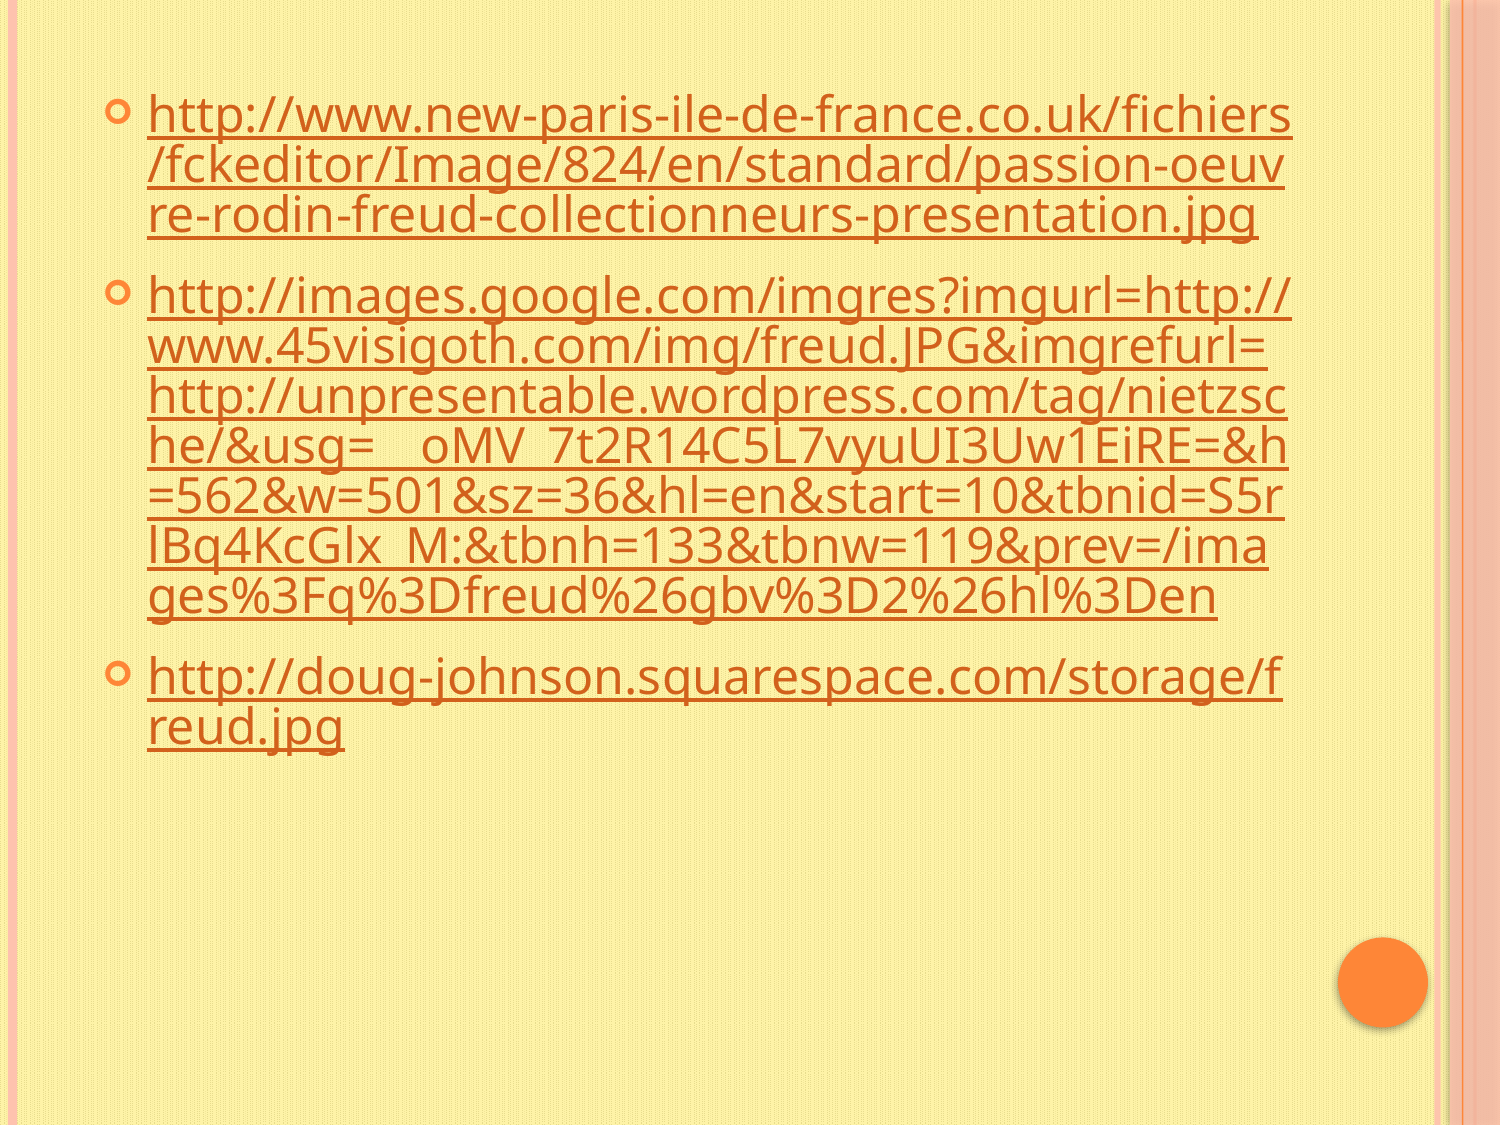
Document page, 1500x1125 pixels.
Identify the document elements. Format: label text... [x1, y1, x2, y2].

list http://www.new-paris-ile-de-france.co.uk/fichiers/fckeditor/Image/824/en/standard/passion-oeuvre-rodin-freud-collectionneurs-presentation.jpg http://images.google.com/imgres?imgurl=http://www.45visigoth.com/img/freud.JPG&imgrefurl=http://unpresentable.wordpress.com/tag/nietzsche/&usg=__oMV_7t2R14C5L7vyuUI3Uw1EiRE=&h=562&w=501&sz=36&hl=en&start=10&tbnid=S5rlBq4KcGlx_M:&tbnh=133&tbnw=119&prev=/images%3Fq%3Dfreud%26gbv%3D2%26hl%3Den http://doug-johnson.squarespace.com/storage/freud.jpg [87, 75, 1313, 875]
